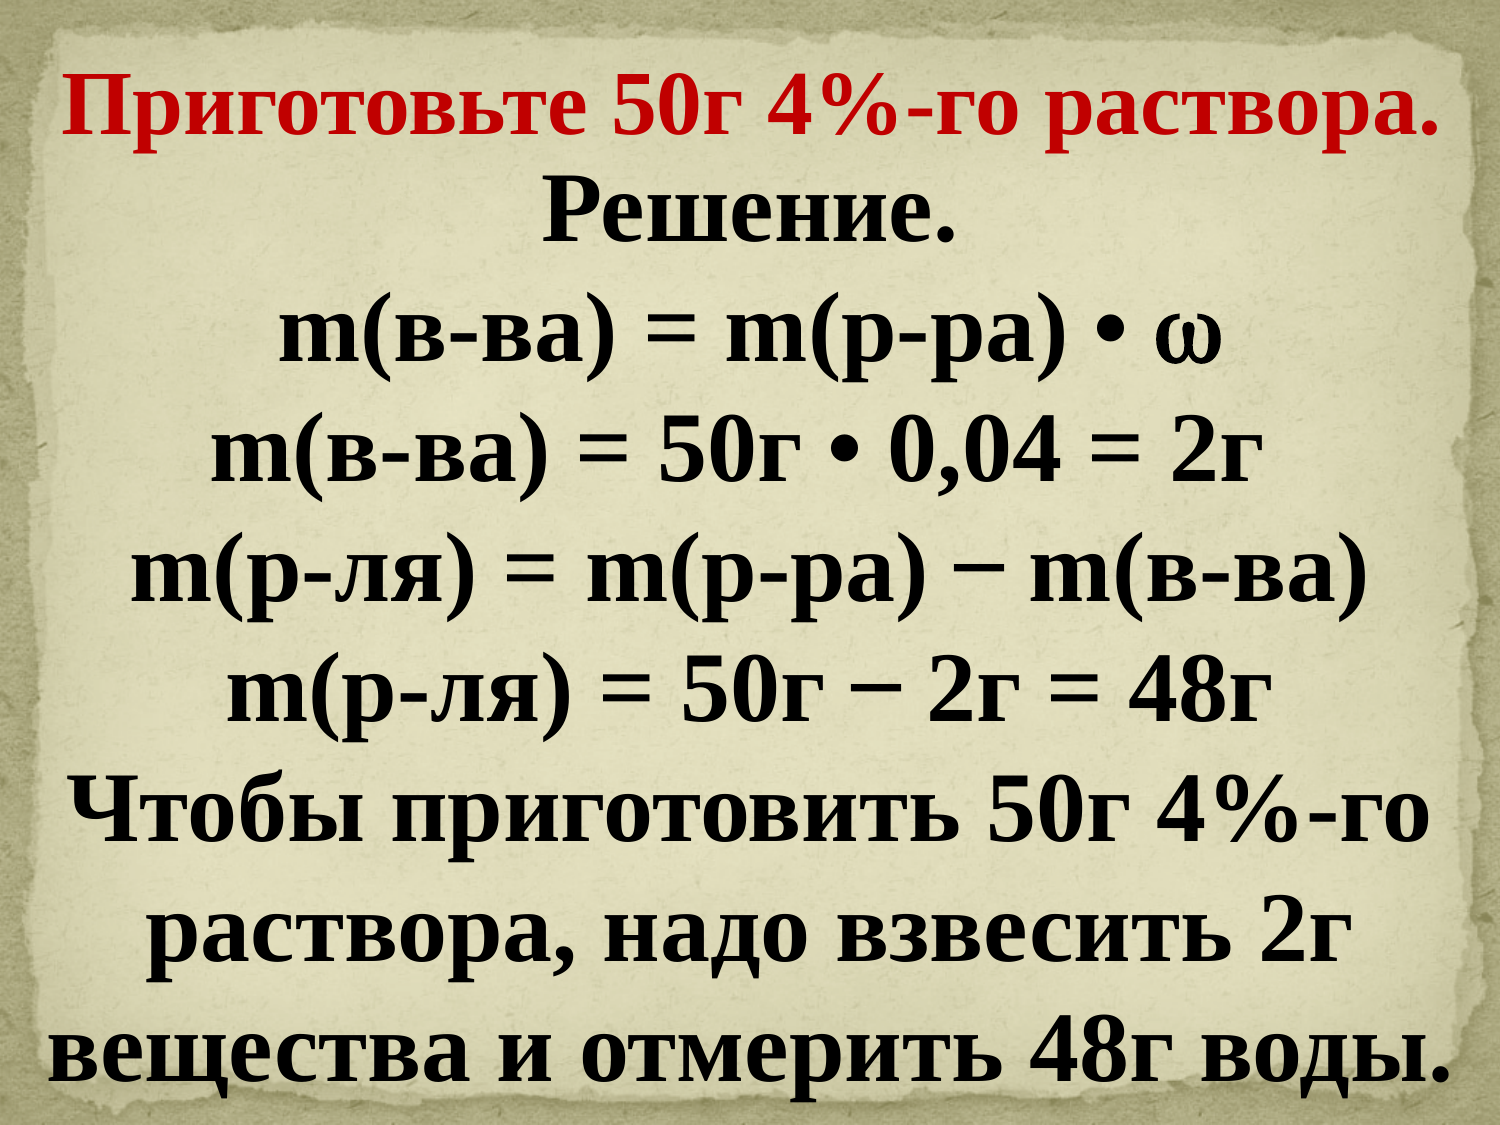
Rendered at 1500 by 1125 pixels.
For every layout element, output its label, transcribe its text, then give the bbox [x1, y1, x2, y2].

text_box Решение. m(в-ва) = m(р-ра) •  m(в-ва) = 50г • 0,04 = 2г m(р-ля) = m(р-ра) ̶ m(в-ва) m(р-ля) = 50г ̶ 2г = 48г Чтобы приготовить 50г 4%-го раствора, надо взвесить 2г вещества и отмерить 48г воды. [23, 133, 1477, 1109]
text_box Приготовьте 50г 4%-го раствора. [46, 35, 1477, 160]
